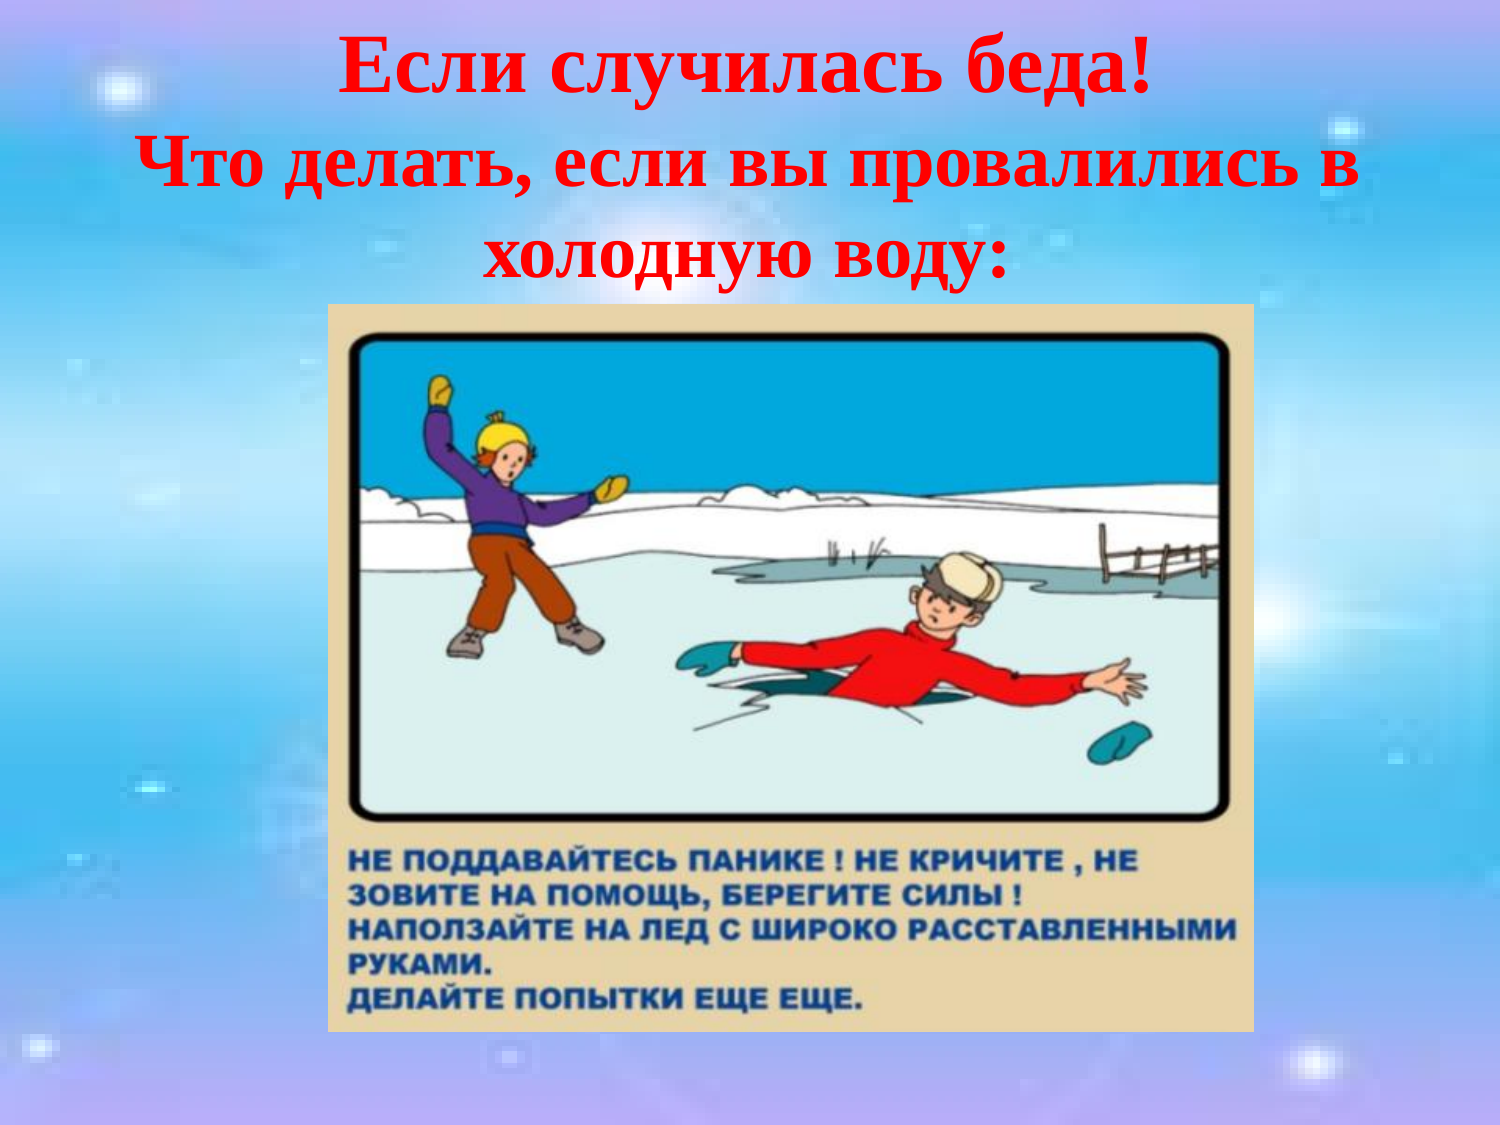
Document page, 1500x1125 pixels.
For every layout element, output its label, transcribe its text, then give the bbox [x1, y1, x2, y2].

title Если случилась беда! Что делать, если вы провалились в холодную воду: [112, 0, 1383, 504]
picture [0, 0, 1500, 1125]
